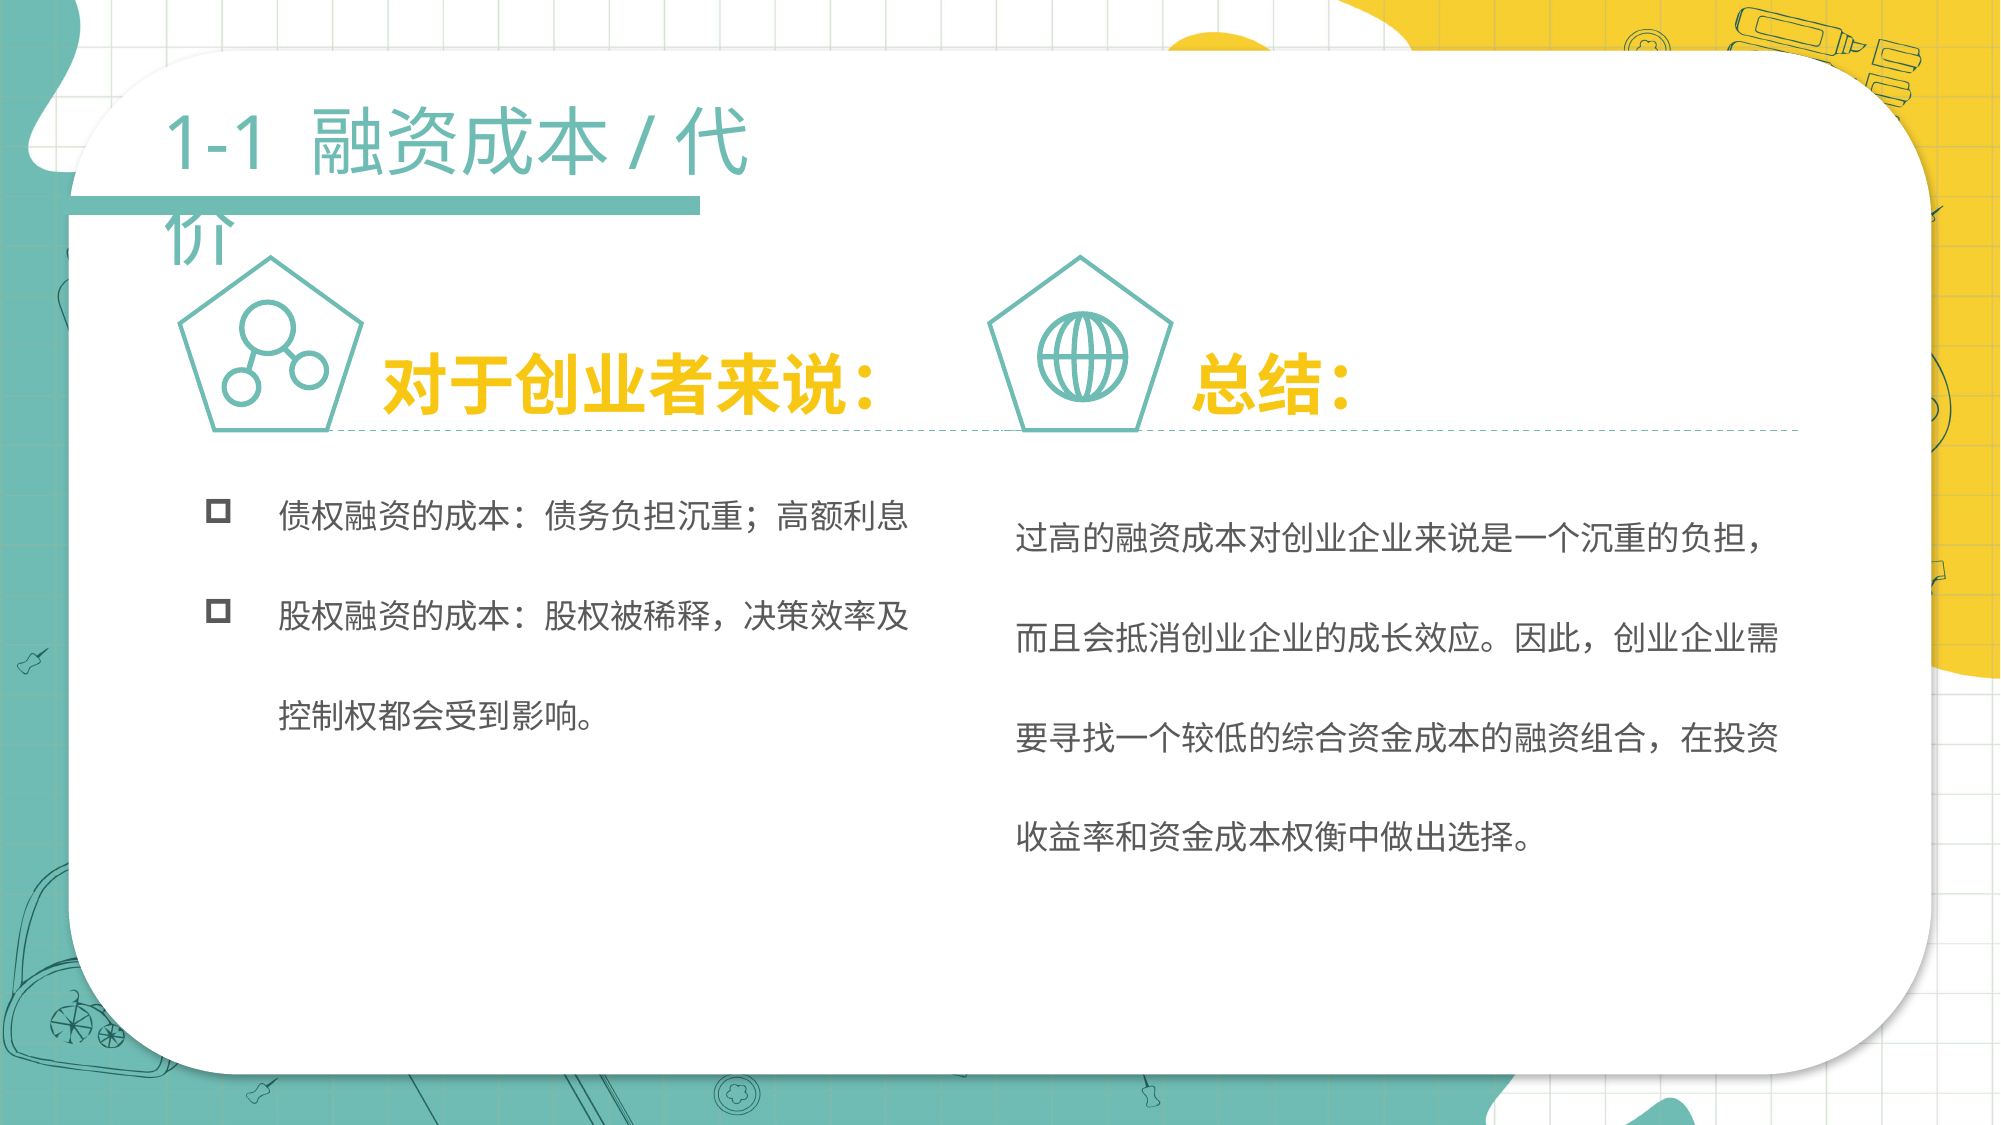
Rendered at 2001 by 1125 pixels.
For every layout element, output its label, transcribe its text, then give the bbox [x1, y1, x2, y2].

text_box 总结： [1176, 343, 1663, 422]
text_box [989, 257, 1172, 430]
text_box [179, 257, 362, 431]
text_box 1-1 融资成本/代价 [148, 87, 829, 282]
picture [0, 0, 2001, 1125]
text_box [67, 49, 1933, 1076]
text_box 过高的融资成本对创业企业来说是一个沉重的负担，而且会抵消创业企业的成长效应。因此，创业企业需要寻找一个较低的综合资金成本的融资组合，在投资收益率和资金成本权衡中做出选择。 [1000, 450, 1799, 864]
text_box 对于创业者来说： [366, 343, 933, 422]
text_box [62, 196, 148, 215]
text_box 债权融资的成本：债务负担沉重；高额利息 股权融资的成本：股权被稀释，决策效率及控制权都会受到影响。 [188, 431, 942, 743]
